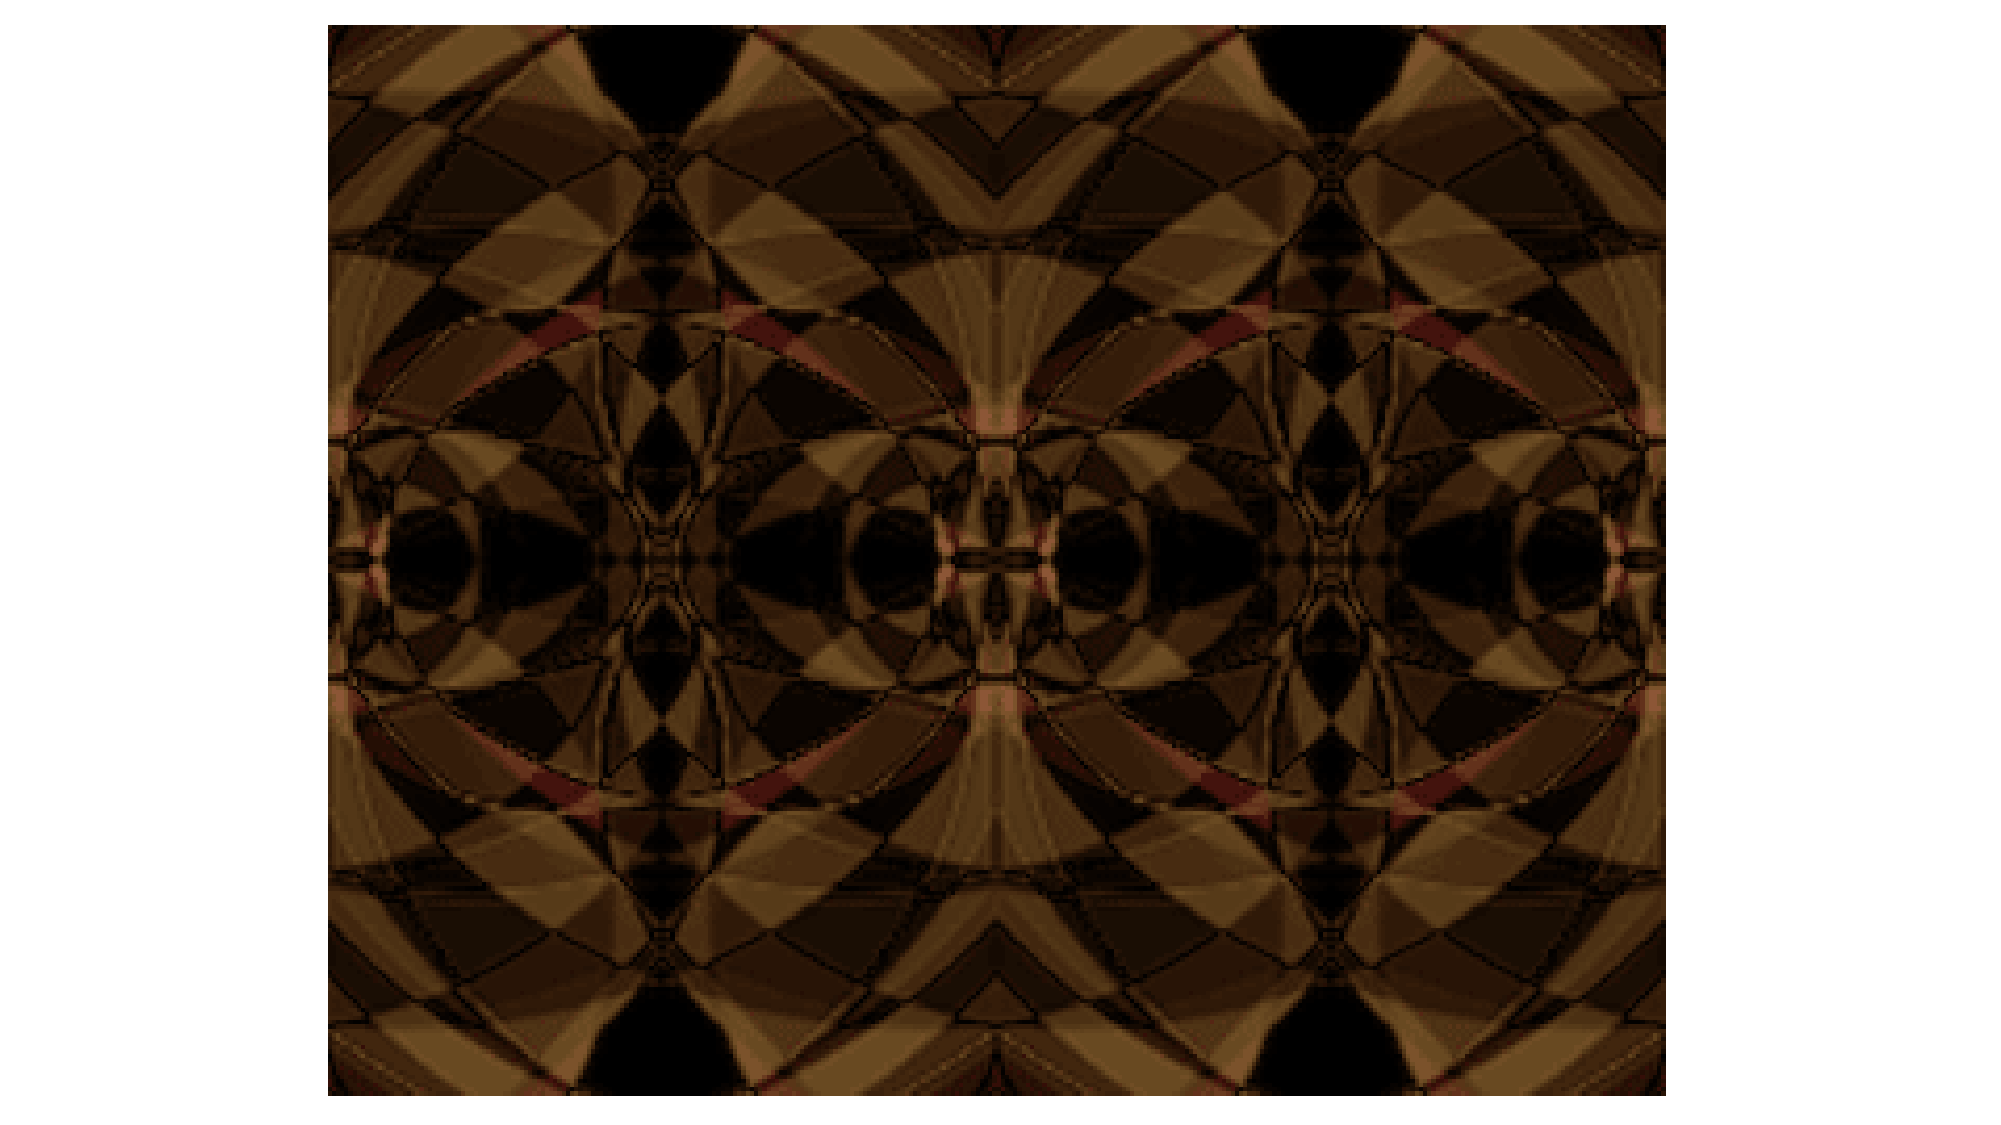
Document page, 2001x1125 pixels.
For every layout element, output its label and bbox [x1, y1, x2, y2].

picture [328, 25, 1666, 1097]
